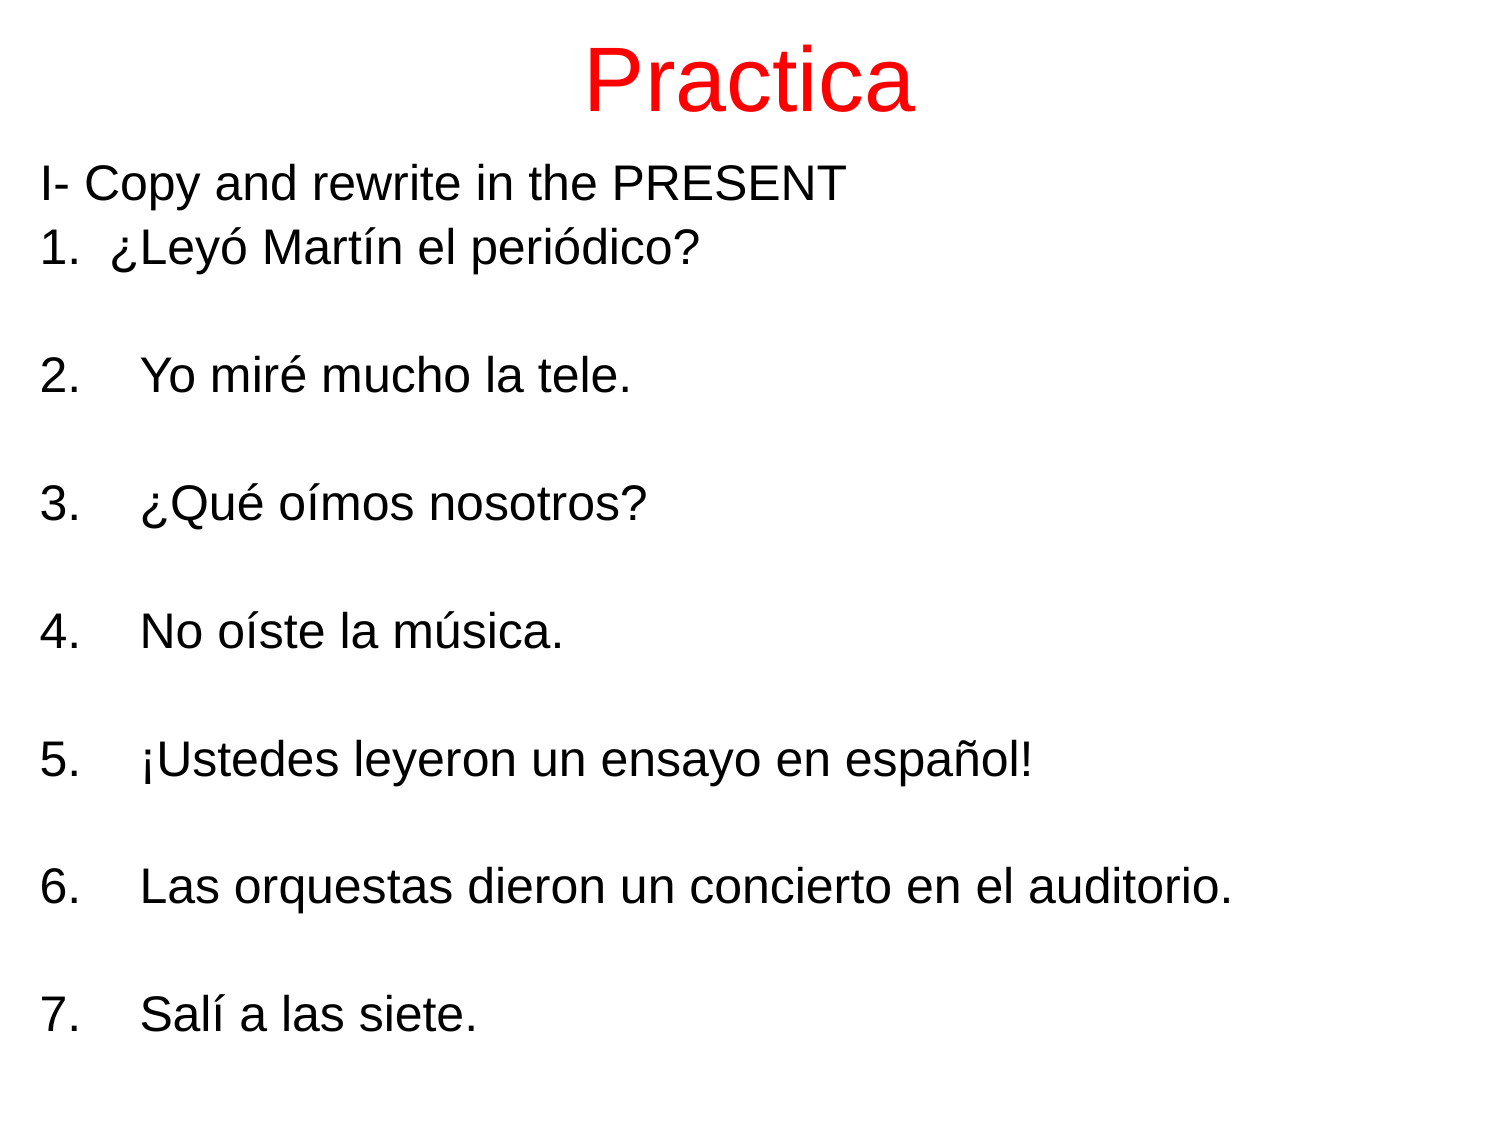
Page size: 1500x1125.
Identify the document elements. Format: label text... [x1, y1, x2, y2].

text_box Practica [74, 12, 1425, 158]
text_box I- Copy and rewrite in the PRESENT 1. ¿Leyó Martín el periódico? Yo miré mucho la tele. ¿Qué oímos nosotros? No oíste la música. ¡Ustedes leyeron un ensayo en español! Las orquestas dieron un concierto en el auditorio. Salí a las siete. [24, 149, 1450, 1125]
